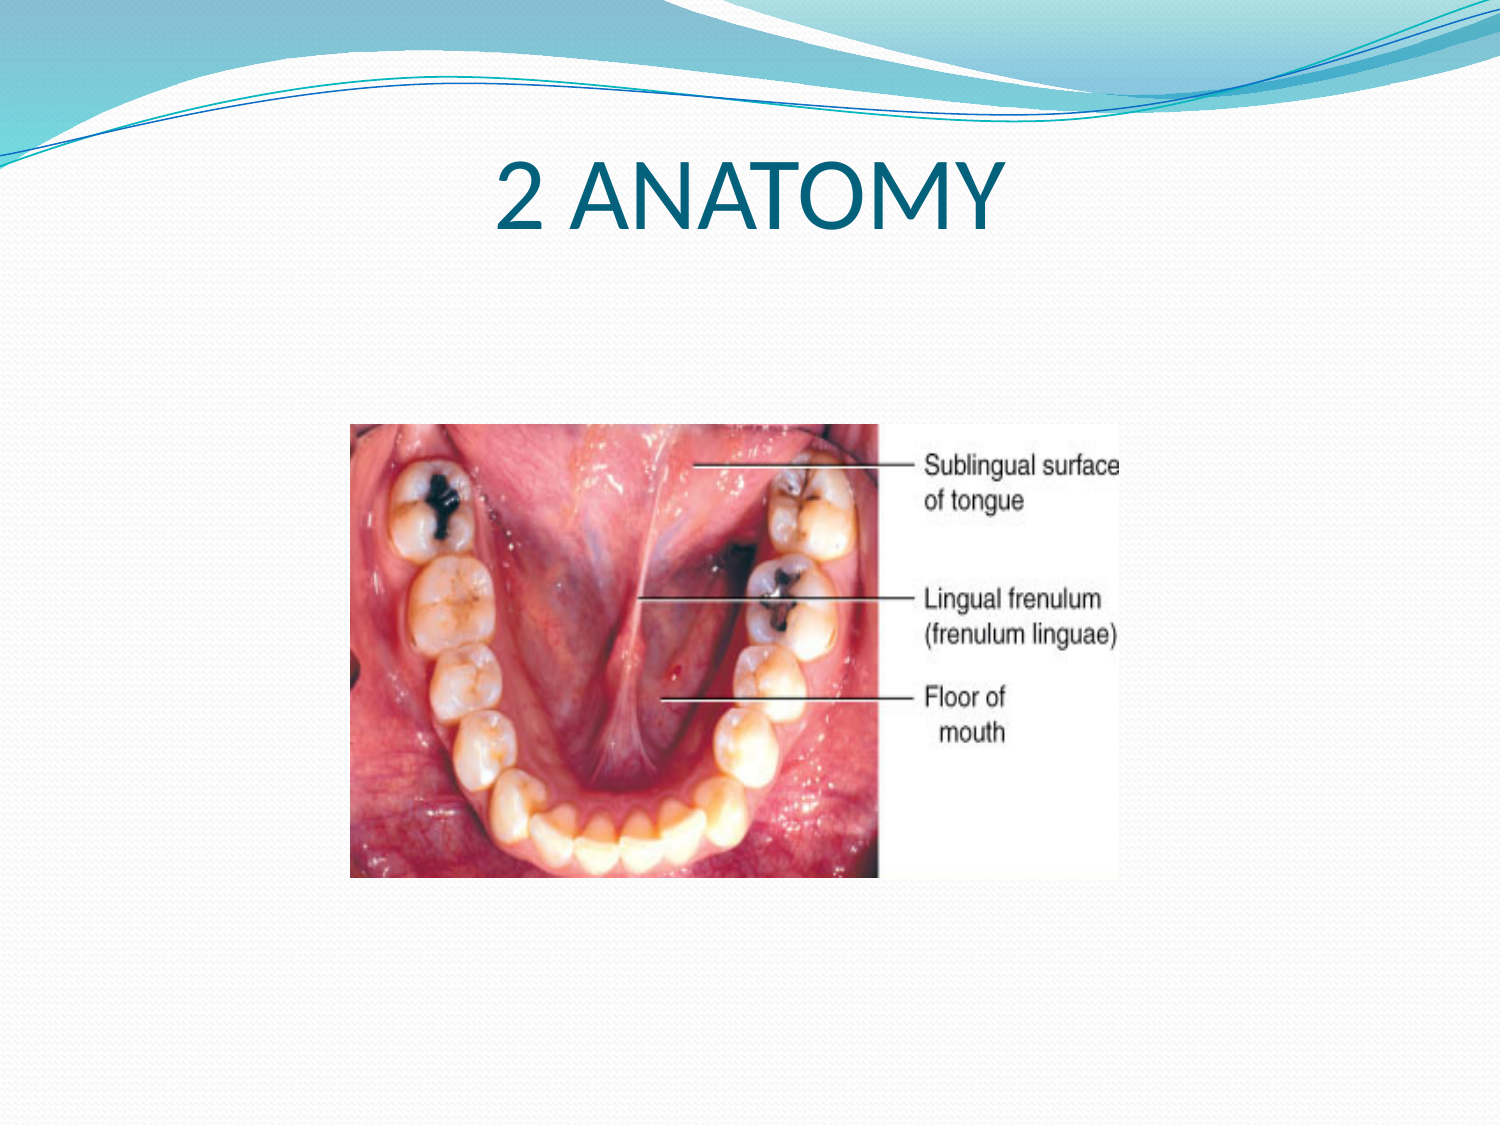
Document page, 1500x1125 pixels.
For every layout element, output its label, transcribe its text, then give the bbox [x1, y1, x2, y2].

title 2 ANATOMY [75, 62, 1425, 250]
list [349, 424, 1119, 878]
